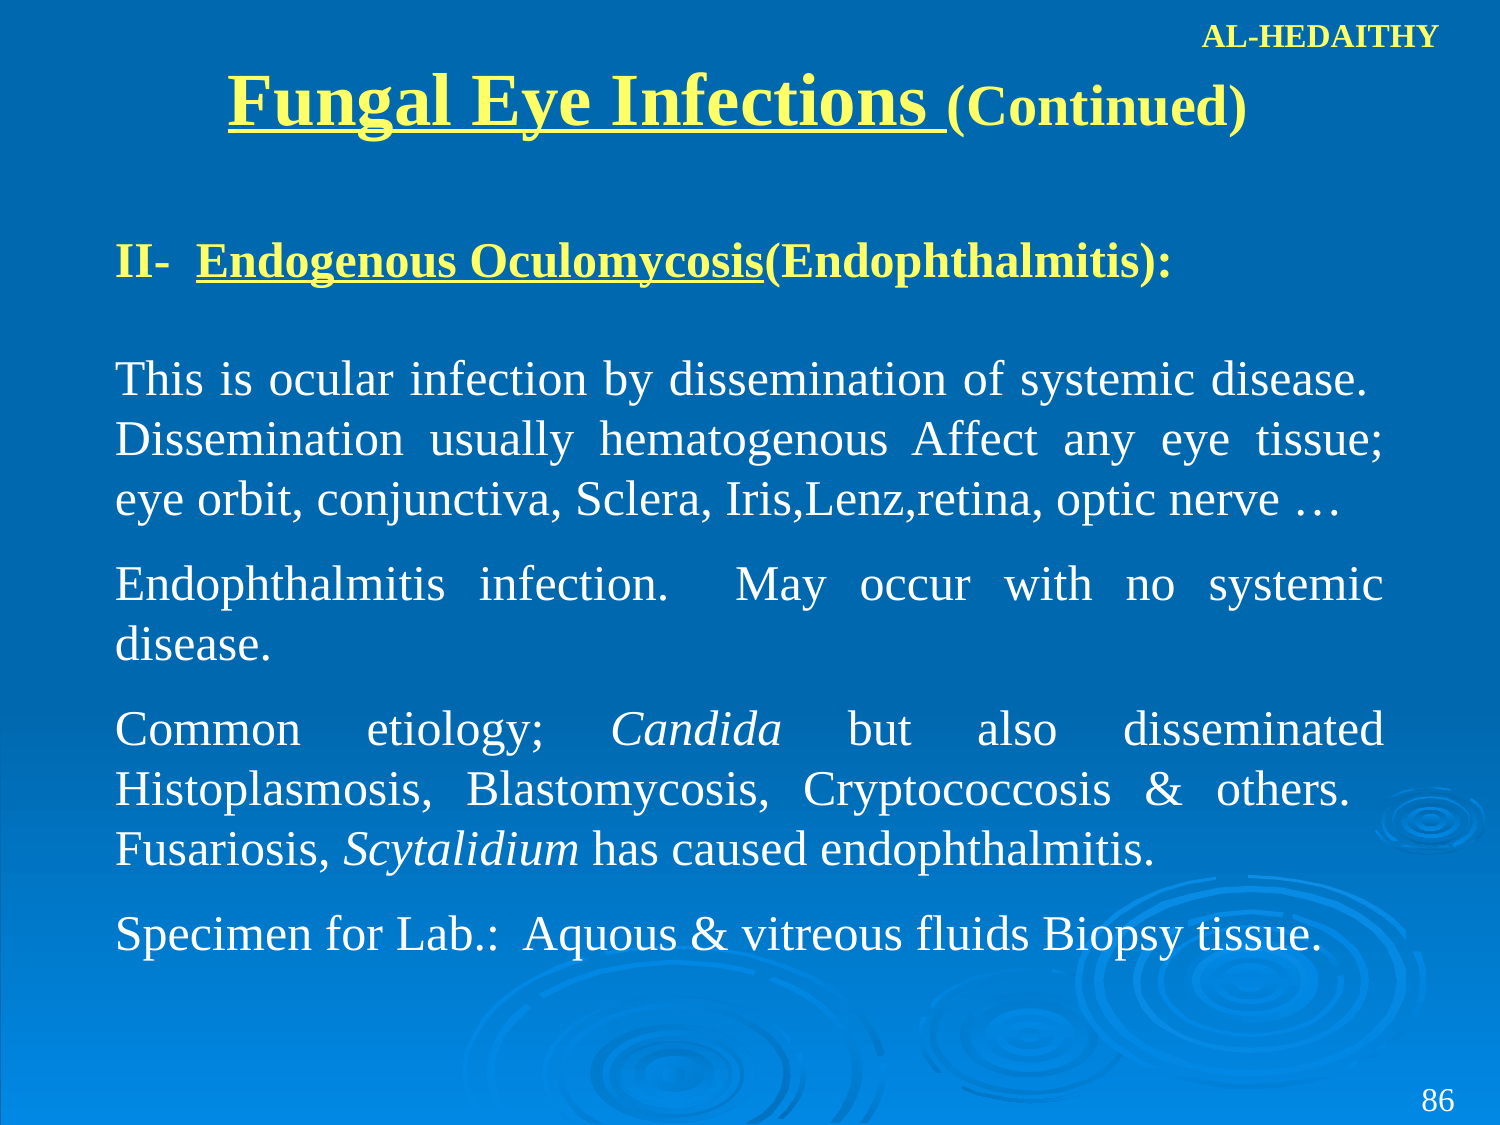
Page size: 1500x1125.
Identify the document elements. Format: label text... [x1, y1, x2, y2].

text_box This is ocular infection by dissemination of systemic disease. Dissemination usually hematogenous Affect any eye tissue; eye orbit, conjunctiva, Sclera, Iris,Lenz,retina, optic nerve … Endophthalmitis infection. May occur with no systemic disease. Common etiology; Candida but also disseminated Histoplasmosis, Blastomycosis, Cryptococcosis & others. Fusariosis, Scytalidium has caused endophthalmitis. Specimen for Lab.: Aquous & vitreous fluids Biopsy tissue. [100, 337, 1400, 1053]
text_box AL-HEDAITHY [1186, 7, 1471, 62]
text_box 86 [1370, 1070, 1500, 1125]
text_box II- Endogenous Oculomycosis(Endophthalmitis): [100, 219, 1365, 295]
text_box Fungal Eye Infections (Continued) [159, 42, 1317, 148]
